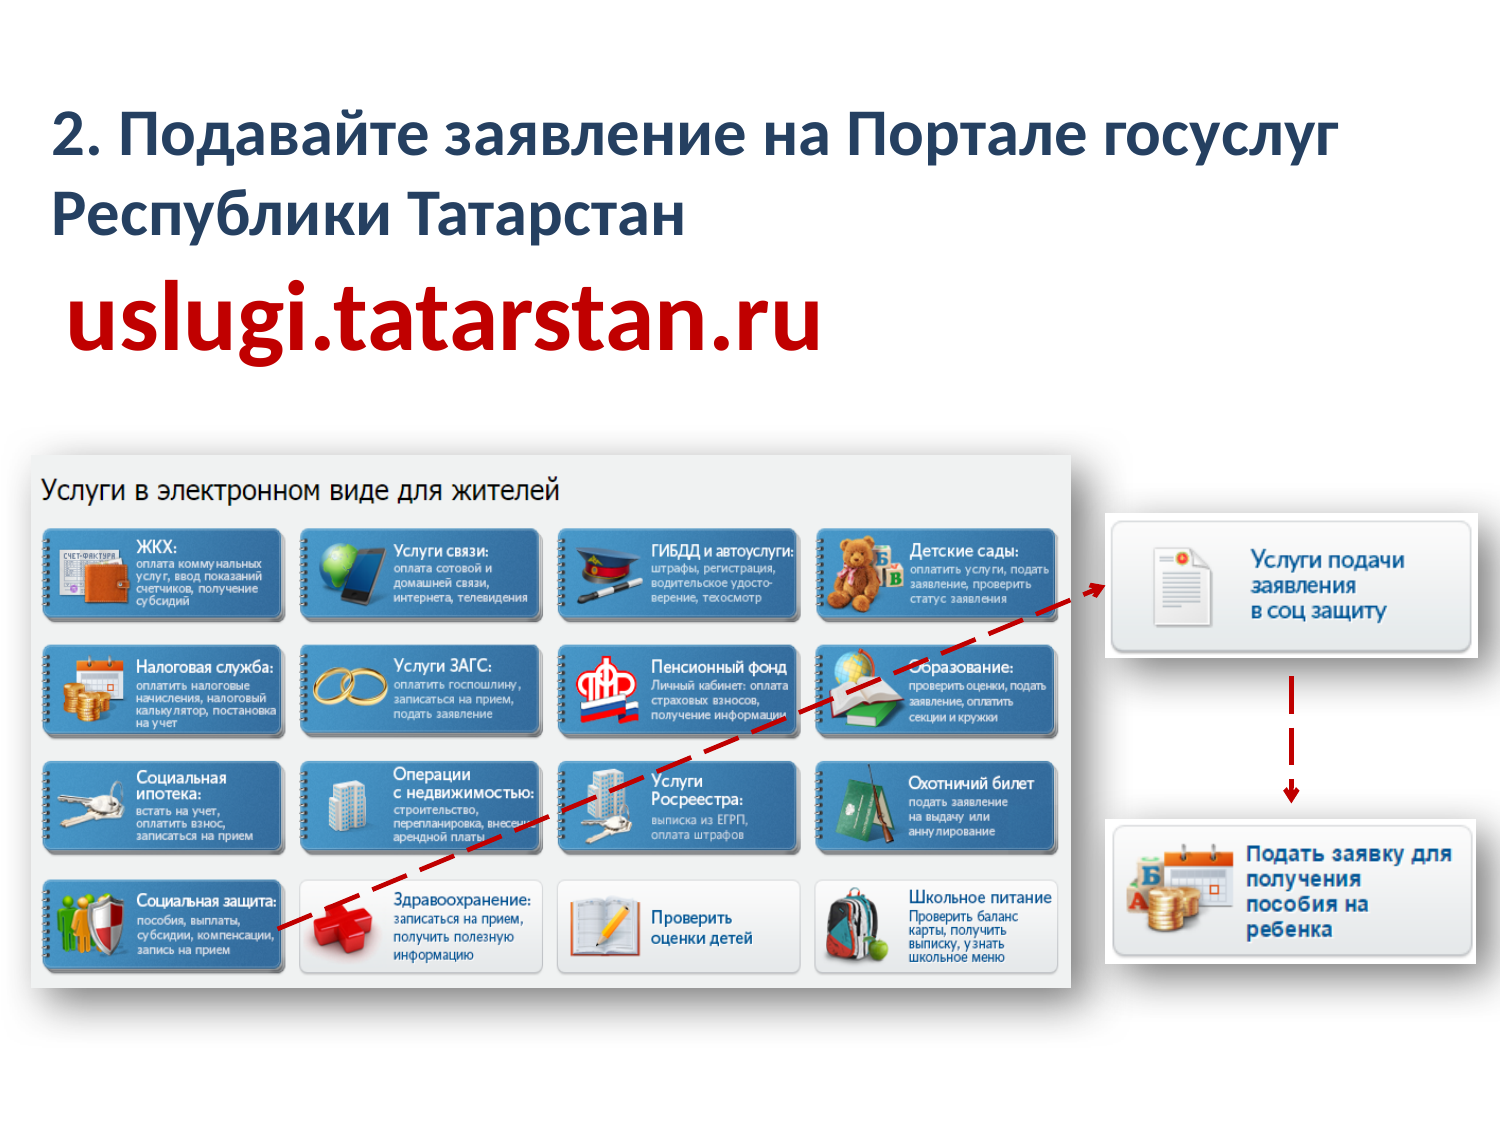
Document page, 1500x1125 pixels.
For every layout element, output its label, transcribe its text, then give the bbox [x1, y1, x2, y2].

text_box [277, 585, 1106, 930]
picture [1105, 513, 1478, 658]
picture [1105, 819, 1476, 964]
text_box 2. Подавайте заявление на Портале госуслуг Республики Татарстан [36, 81, 1455, 256]
picture [31, 454, 1072, 988]
text_box uslugi.tatarstan.ru [0, 243, 892, 379]
